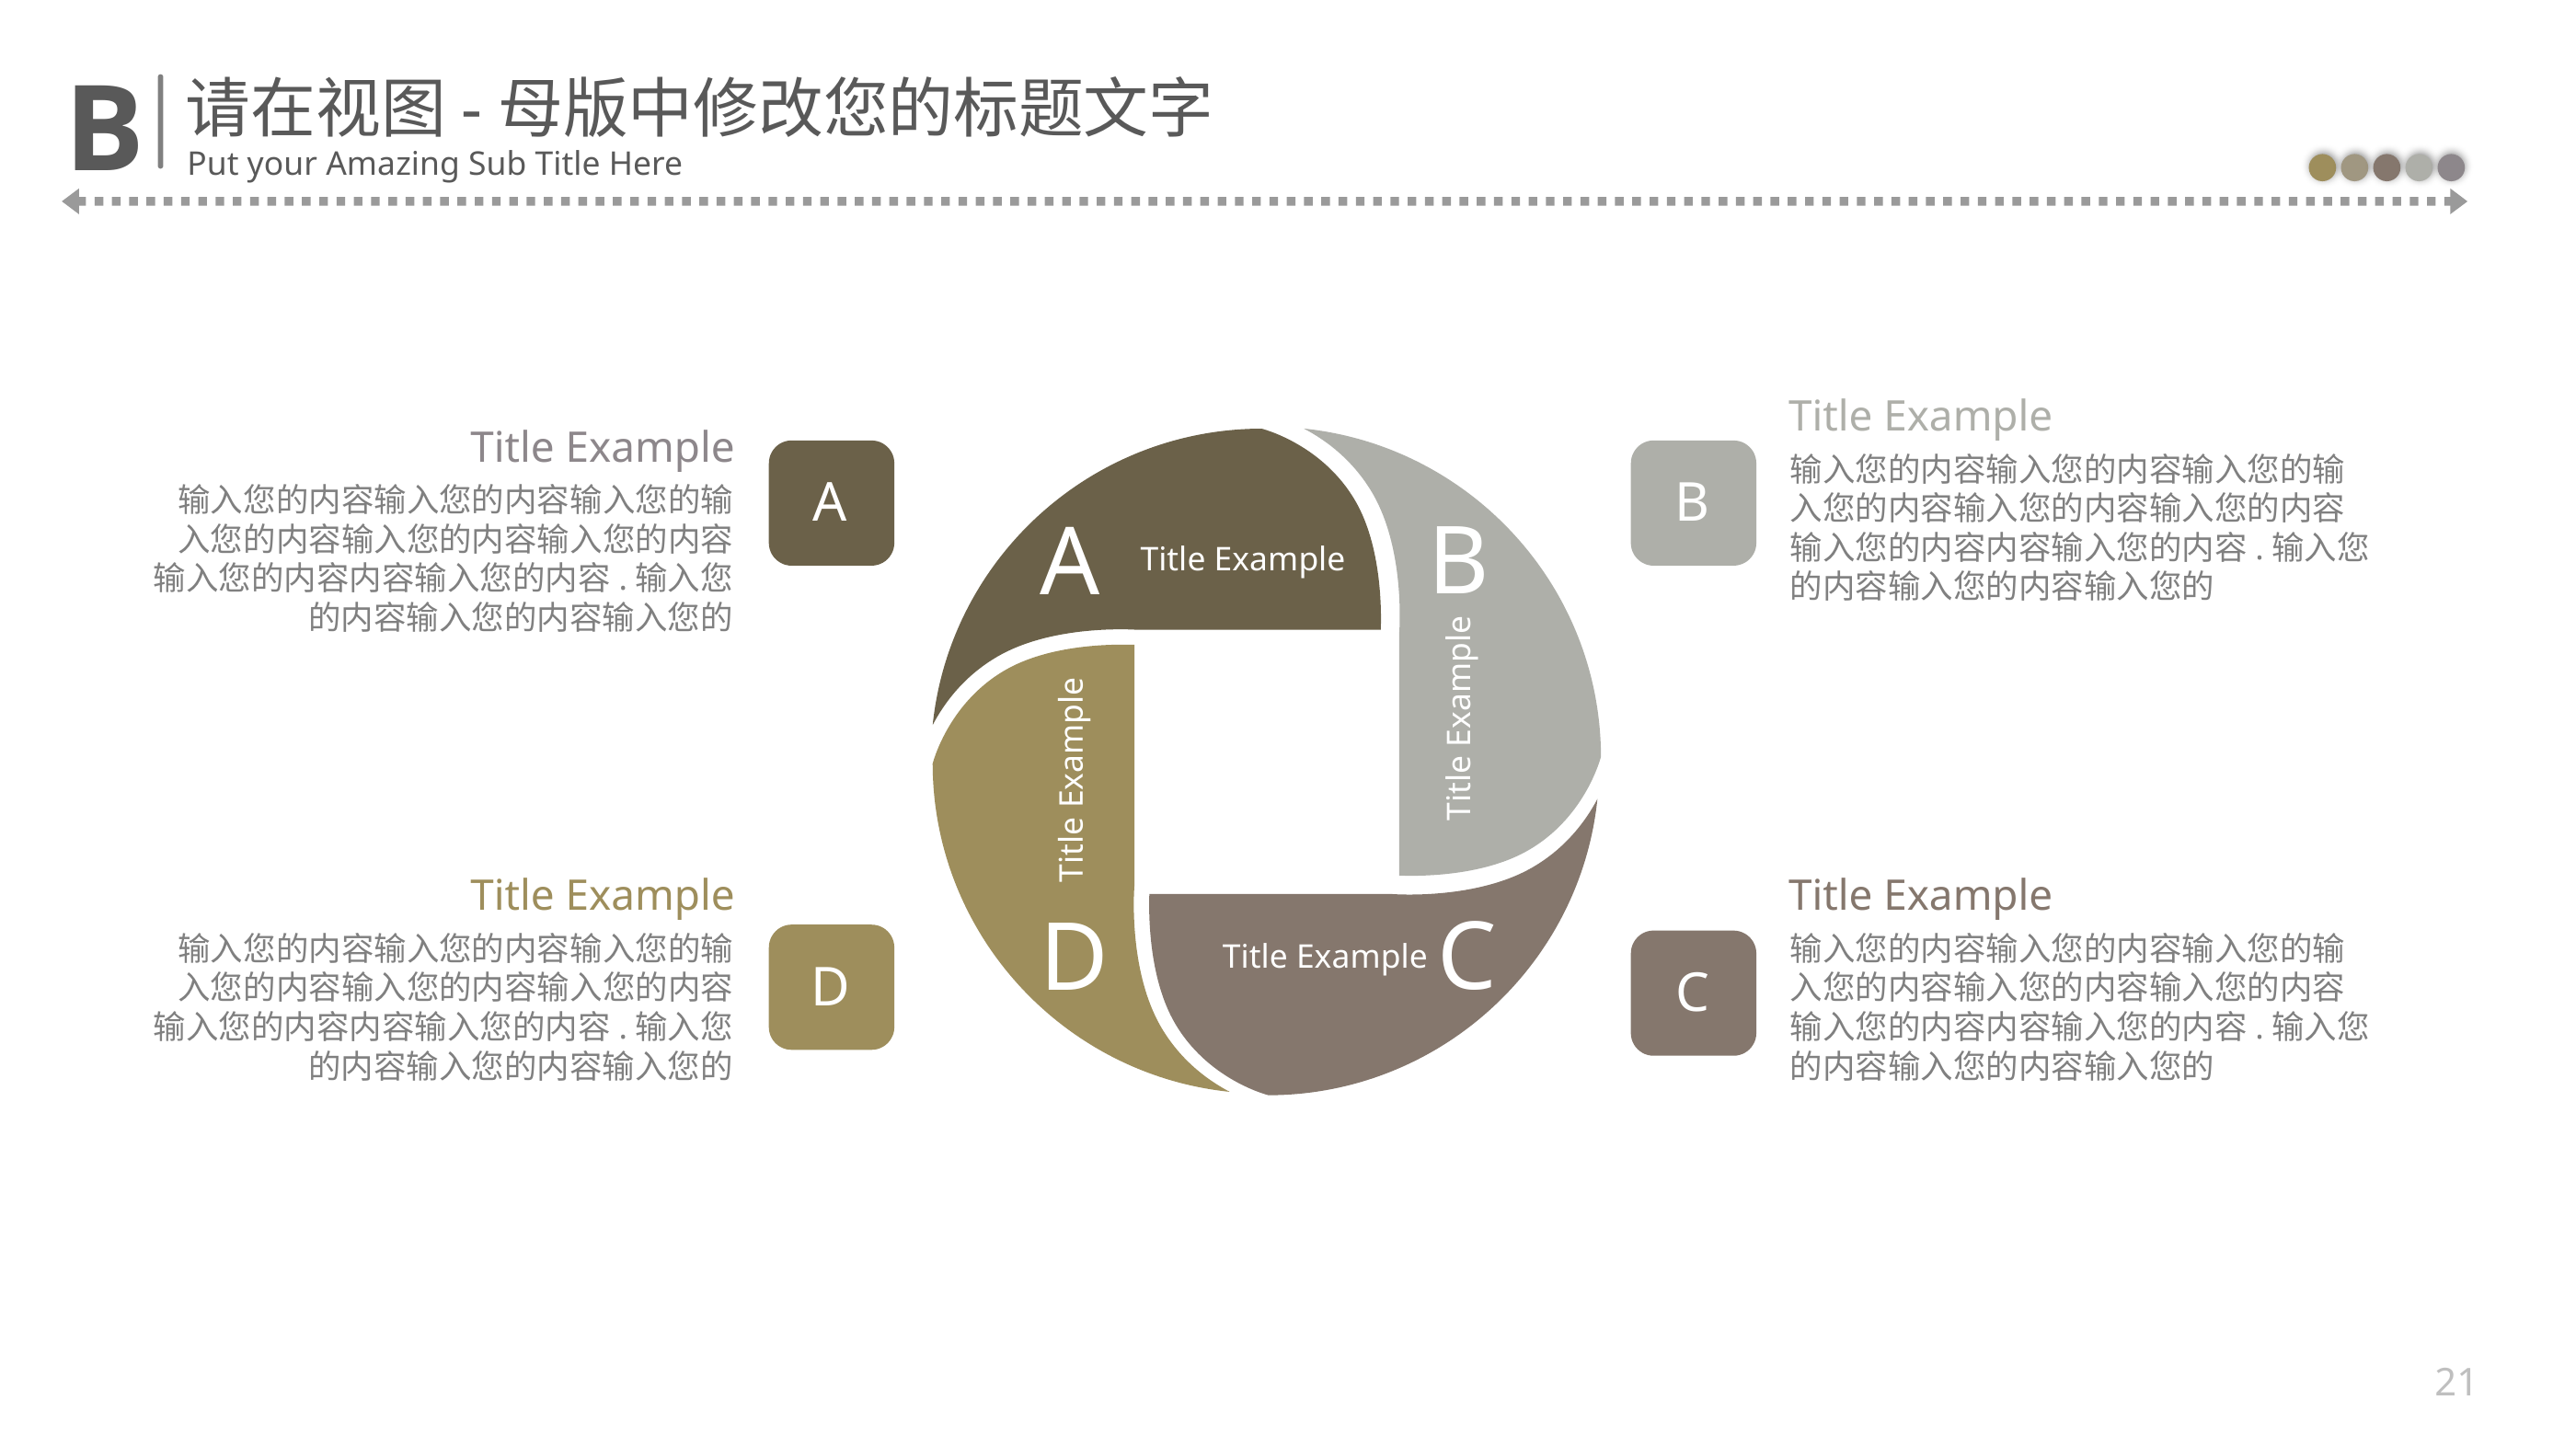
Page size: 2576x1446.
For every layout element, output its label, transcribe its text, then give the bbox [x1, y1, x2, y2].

text_box 21 [2415, 1352, 2499, 1433]
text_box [1234, 798, 1598, 1096]
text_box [1788, 867, 2375, 1086]
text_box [149, 419, 735, 638]
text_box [768, 924, 895, 1050]
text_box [768, 440, 895, 567]
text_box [149, 867, 735, 1086]
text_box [1630, 440, 1757, 567]
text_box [932, 428, 1299, 726]
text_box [932, 644, 1230, 1093]
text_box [1304, 428, 1602, 884]
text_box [1630, 930, 1757, 1056]
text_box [1788, 388, 2375, 607]
